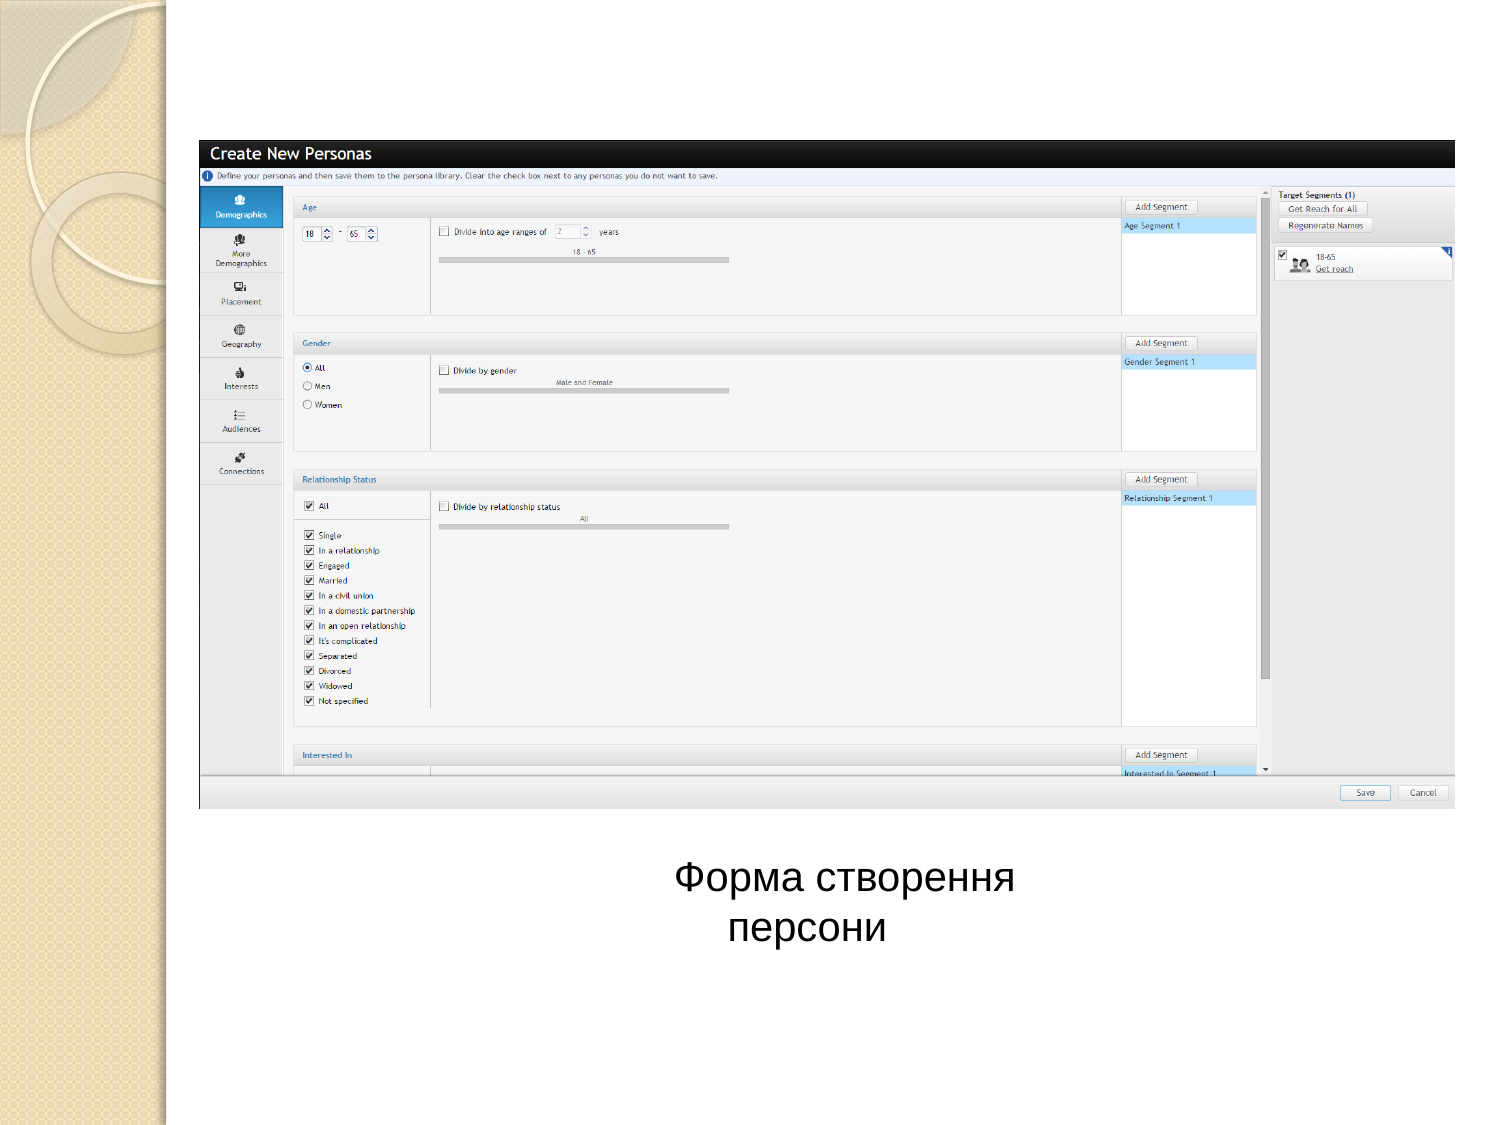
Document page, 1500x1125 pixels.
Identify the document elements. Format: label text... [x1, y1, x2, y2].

text_box Форма створення персони [535, 867, 1079, 933]
text_box [0, 0, 1500, 75]
picture [198, 140, 1455, 809]
